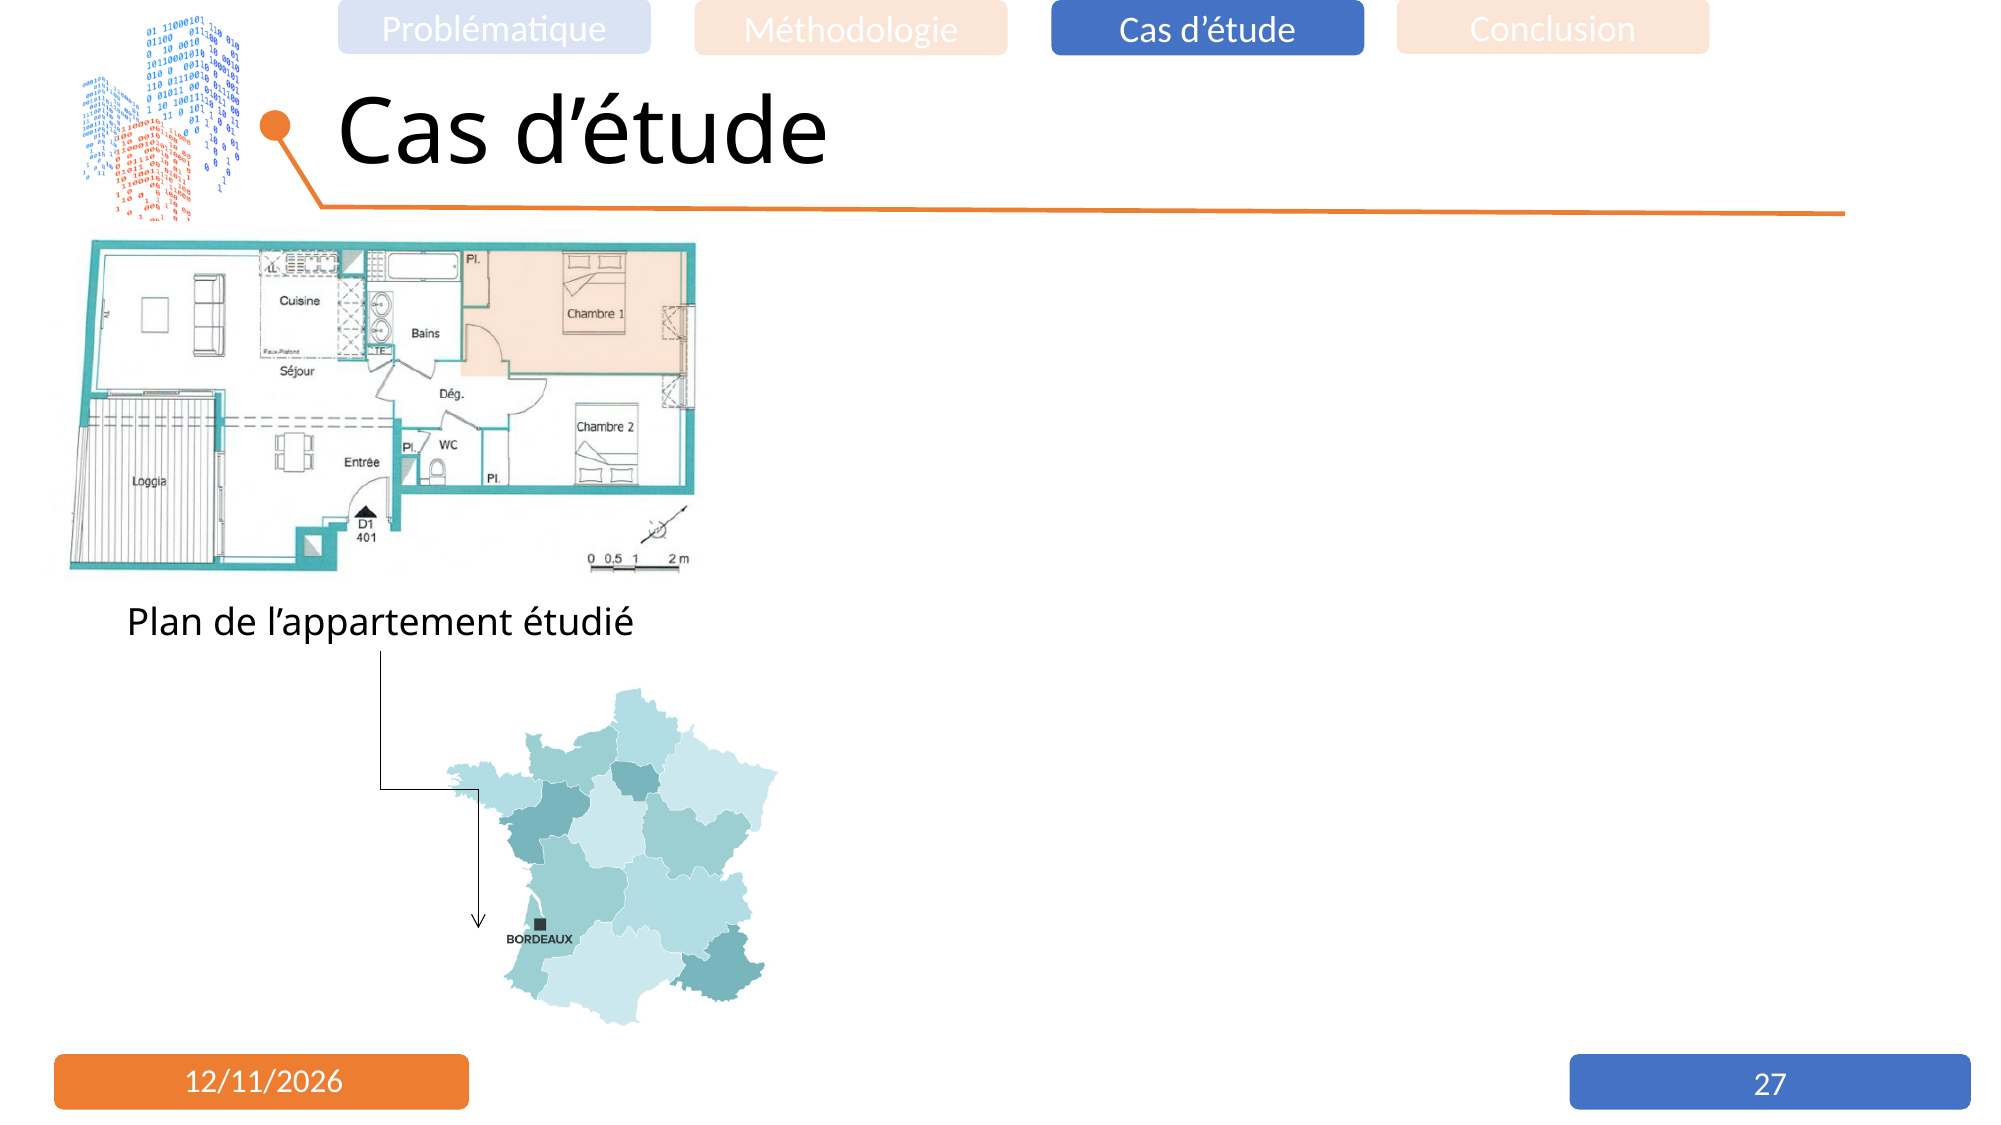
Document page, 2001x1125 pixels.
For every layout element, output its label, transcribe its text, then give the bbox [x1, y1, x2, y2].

text_box Méthodologie [693, 0, 1009, 57]
picture [24, 0, 711, 592]
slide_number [57, 1049, 470, 1110]
slide_number 27 [1569, 1054, 1971, 1110]
text_box Plan de l’appartement étudié [111, 592, 650, 651]
picture [441, 686, 783, 1027]
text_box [291, 741, 568, 839]
title Cas d’étude [321, 76, 1863, 184]
text_box Conclusion [1395, 0, 1711, 56]
text_box Cas d’étude [1050, 0, 1366, 57]
text_box Problématique [336, 0, 652, 56]
